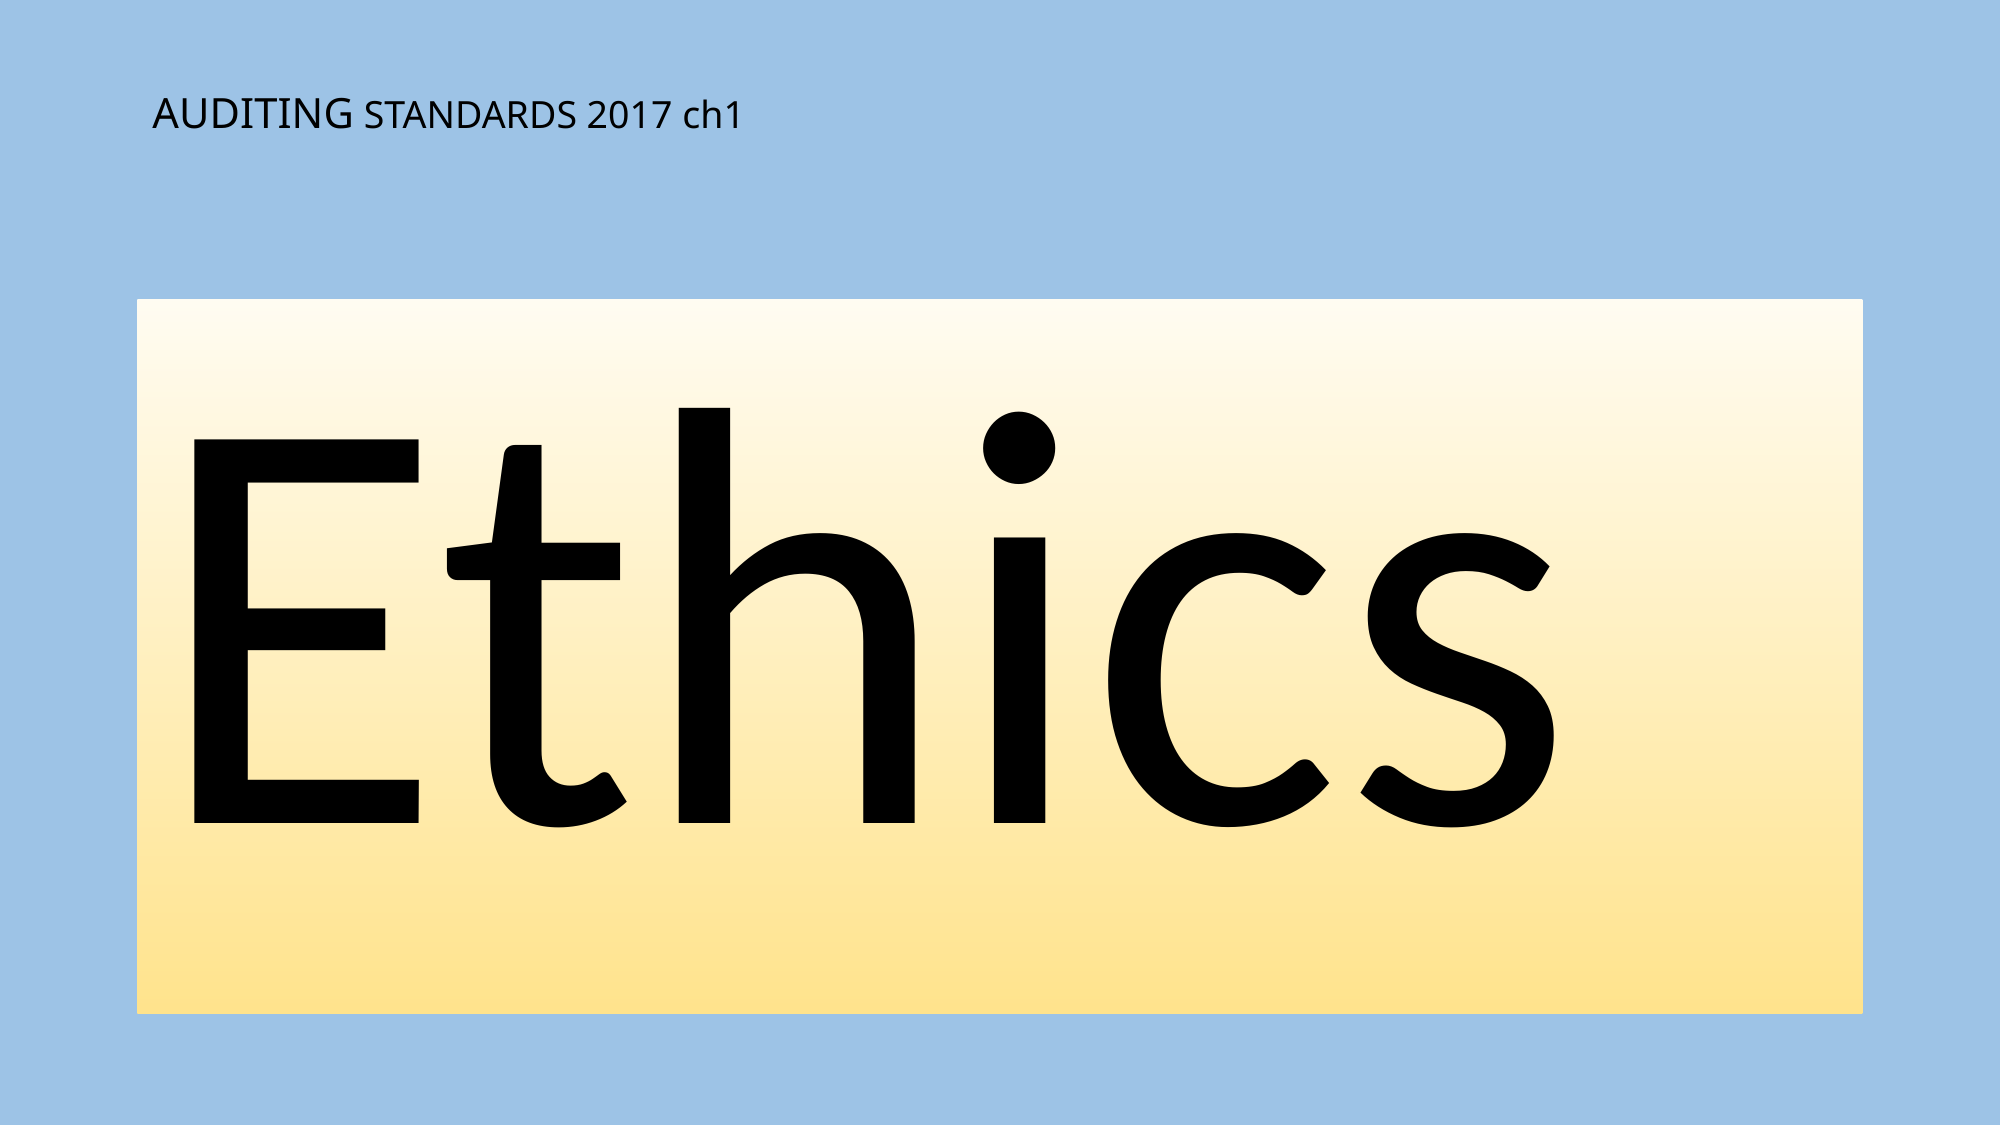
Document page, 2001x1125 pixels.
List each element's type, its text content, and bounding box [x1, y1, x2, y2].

title AUDITING STANDARDS 2017 ch1 [137, 59, 1863, 170]
list Ethics [137, 299, 1863, 1014]
